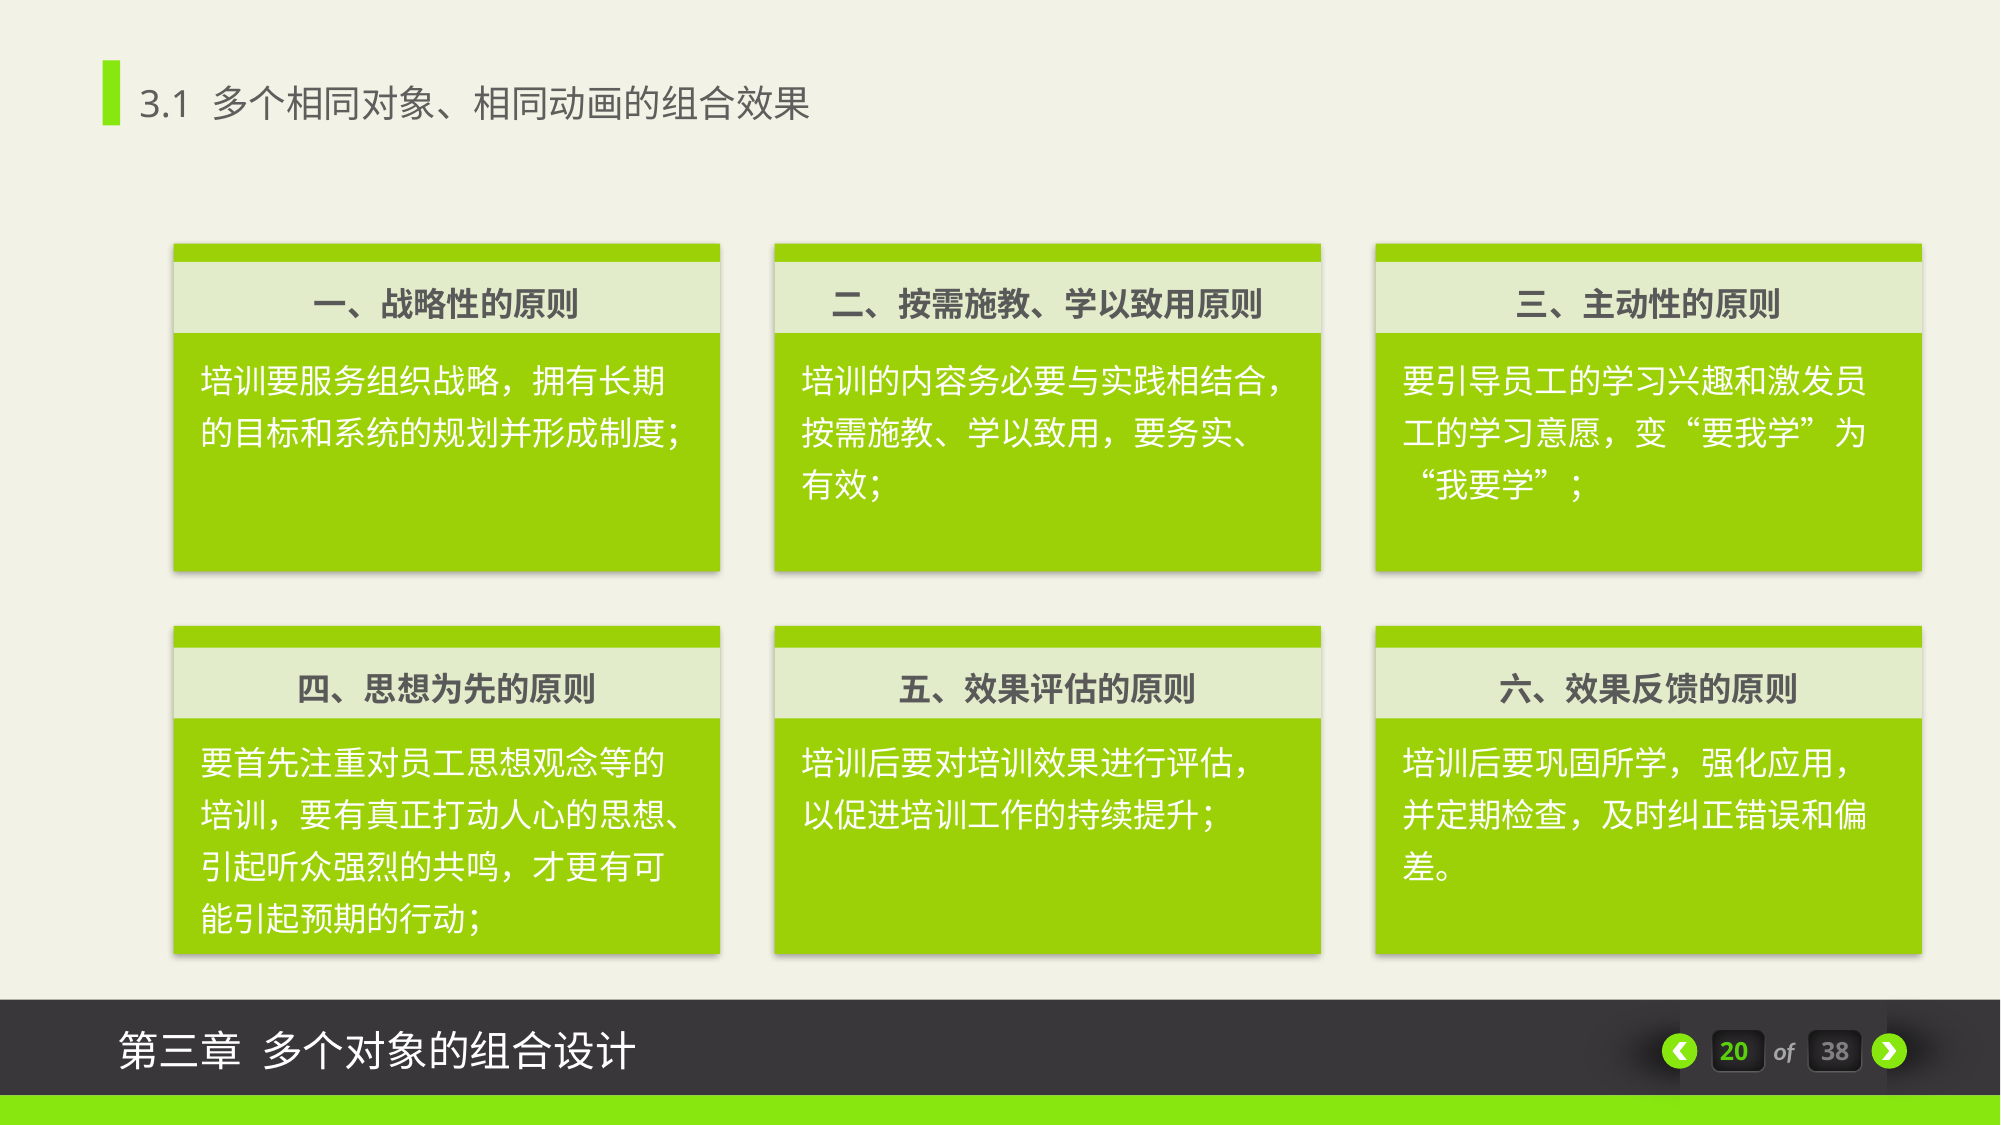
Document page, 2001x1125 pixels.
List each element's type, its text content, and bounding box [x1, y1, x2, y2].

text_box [1375, 625, 1922, 954]
picture [1875, 991, 2001, 1111]
picture [1567, 992, 1693, 1110]
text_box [774, 243, 1321, 572]
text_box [173, 243, 720, 572]
text_box [102, 60, 121, 126]
picture [1709, 1026, 1769, 1076]
text_box 3.1 多个相同对象、相同动画的组合效果 [124, 58, 954, 132]
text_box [1375, 243, 1922, 572]
picture [1805, 1026, 1866, 1076]
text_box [173, 625, 720, 954]
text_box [774, 625, 1321, 954]
